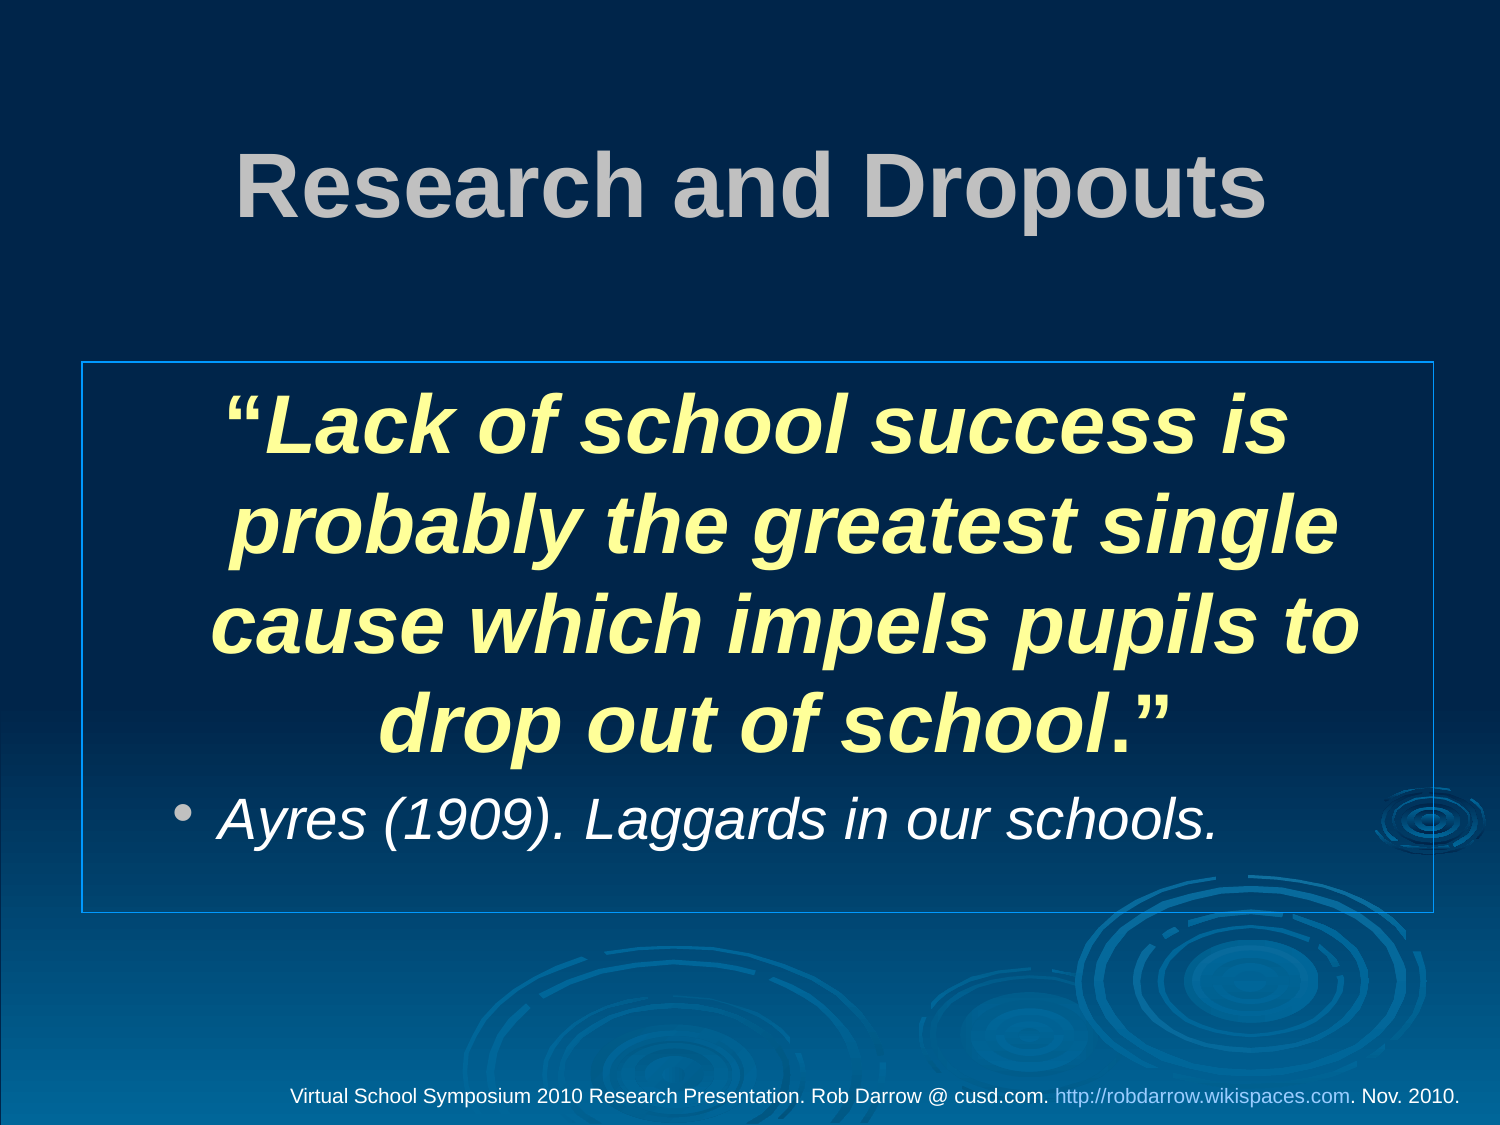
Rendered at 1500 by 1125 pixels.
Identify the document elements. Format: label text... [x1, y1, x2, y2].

list “Lack of school success is probably the greatest single cause which impels pupils to drop out of school.” Ayres (1909). Laggards in our schools. [81, 361, 1434, 913]
title Research and Dropouts [74, 49, 1430, 313]
